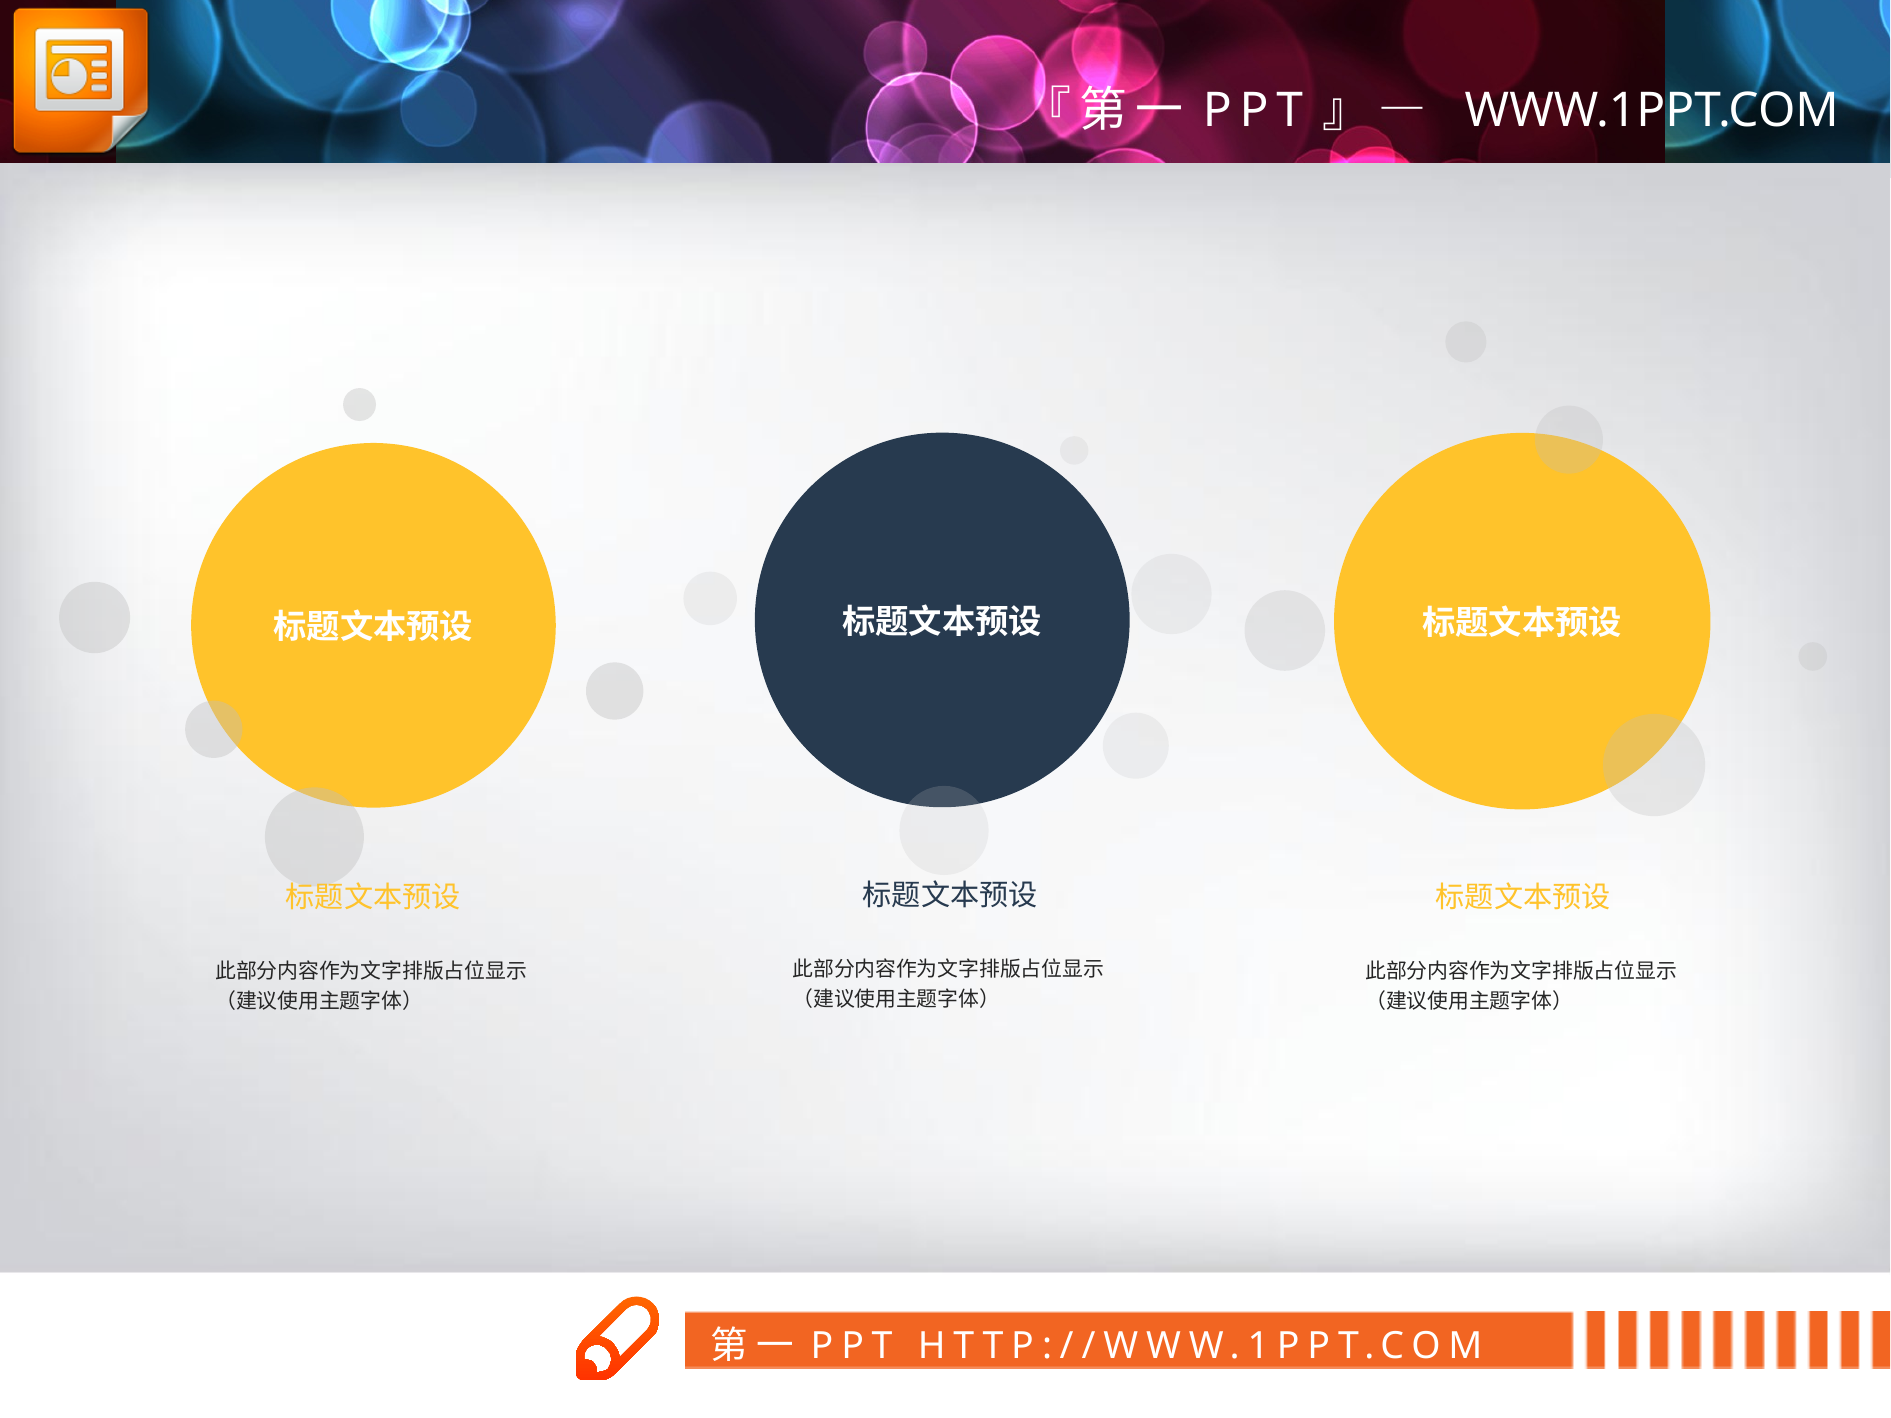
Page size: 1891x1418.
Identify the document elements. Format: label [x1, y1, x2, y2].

picture [0, 0, 1891, 1275]
picture [685, 1311, 1891, 1369]
text_box [58, 387, 644, 1052]
text_box [1244, 320, 1828, 1052]
text_box [683, 432, 1212, 1050]
